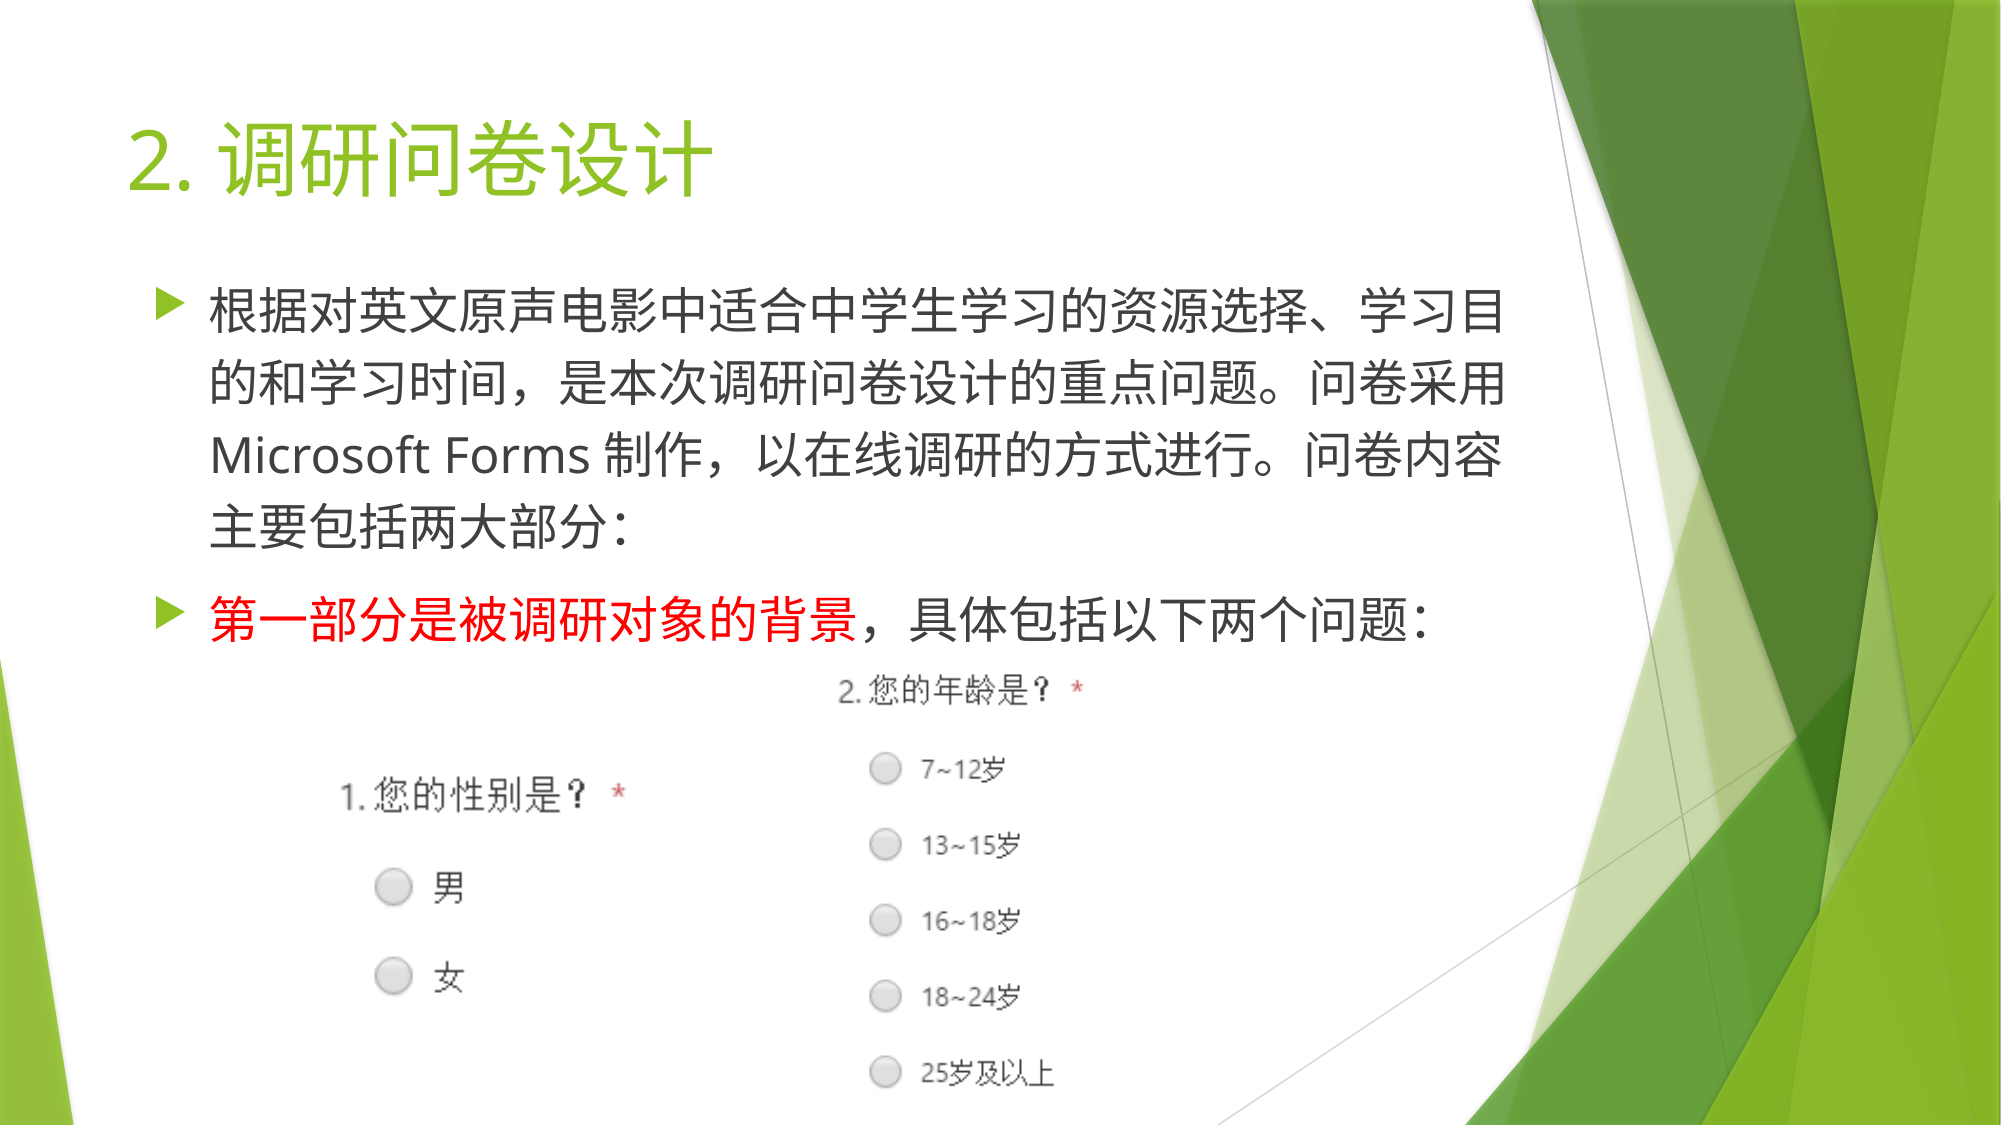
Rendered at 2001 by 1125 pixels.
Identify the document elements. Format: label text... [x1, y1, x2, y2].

list 根据对英文原声电影中适合中学生学习的资源选择、学习目的和学习时间，是本次调研问卷设计的重点问题。问卷采用Microsoft Forms制作，以在线调研的方式进行。问卷内容主要包括两大部分： 第一部分是被调研对象的背景，具体包括以下两个问题： [137, 259, 1548, 719]
text_box [284, 510, 2000, 585]
picture [283, 755, 772, 1070]
title 2.调研问卷设计 [111, 99, 1522, 317]
picture [792, 647, 1208, 1109]
